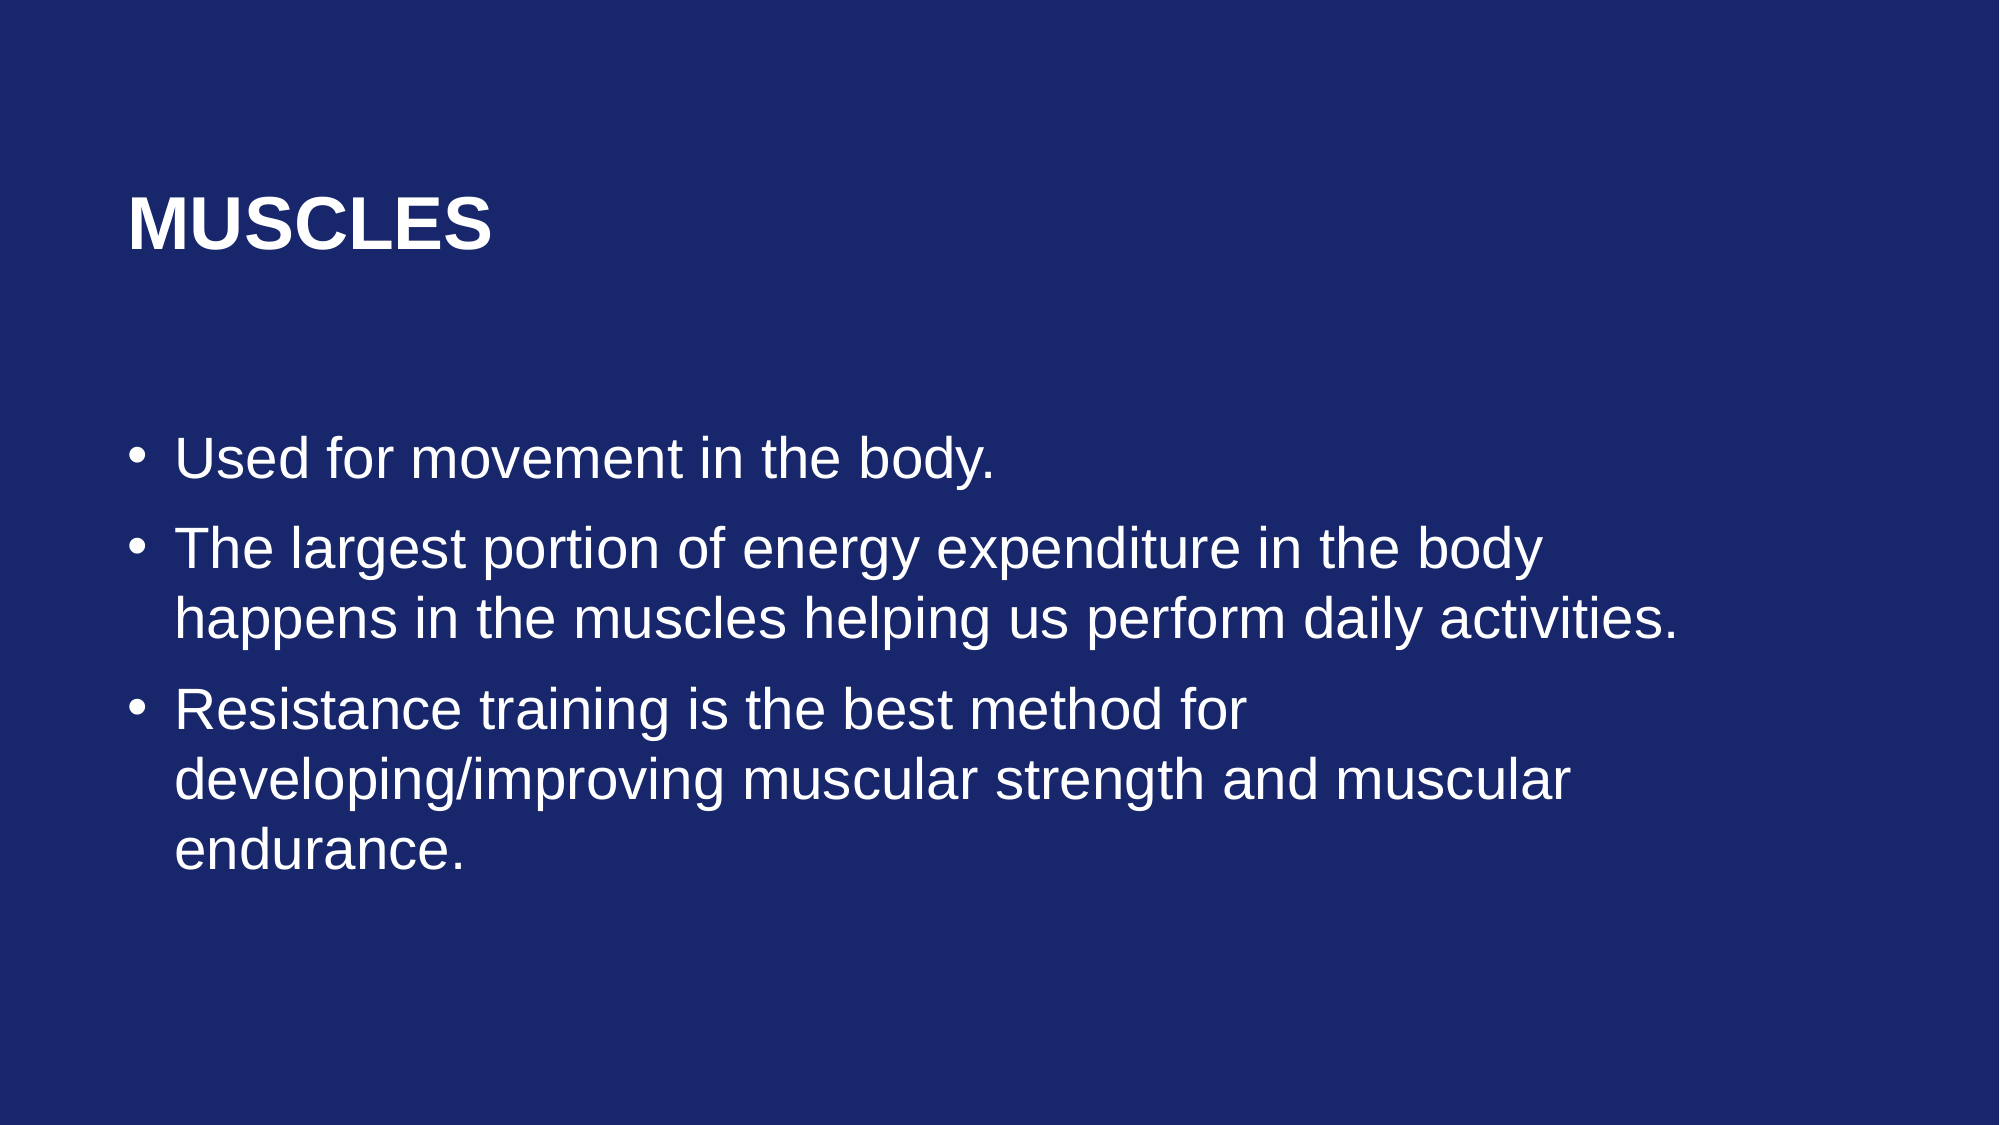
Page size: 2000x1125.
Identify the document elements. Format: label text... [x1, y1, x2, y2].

title Muscles [112, 99, 1775, 339]
list Used for movement in the body. The largest portion of energy expenditure in the body happens in the muscles helping us perform daily activities. Resistance training is the best method for developing/improving muscular strength and muscular endurance. [112, 351, 1775, 950]
